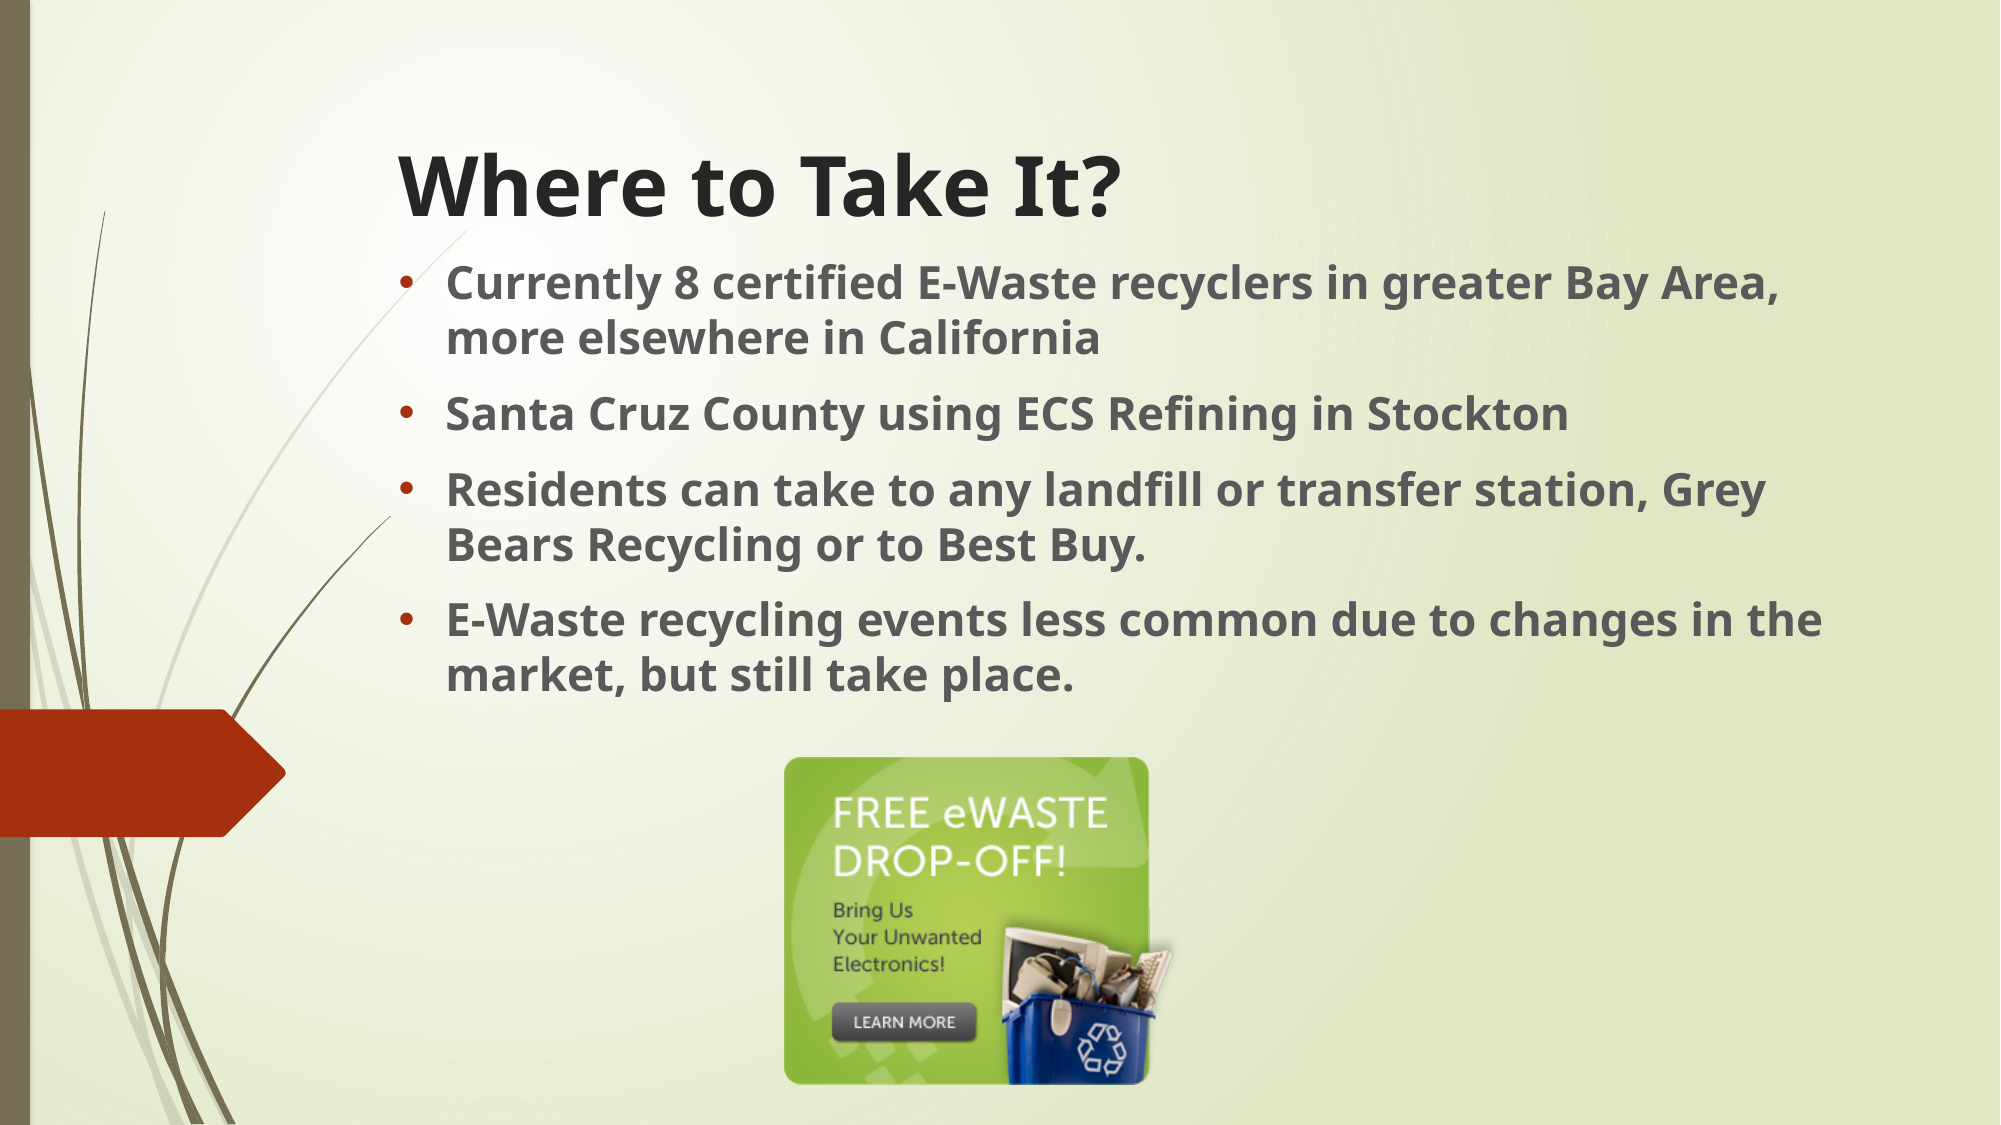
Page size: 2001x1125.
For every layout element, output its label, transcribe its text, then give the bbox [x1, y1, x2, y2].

subtitle Currently 8 certified E-Waste recyclers in greater Bay Area, more elsewhere in California Santa Cruz County using ECS Refining in Stockton Residents can take to any landfill or transfer station, Grey Bears Recycling or to Best Buy. E-Waste recycling events less common due to changes in the market, but still take place. [383, 246, 1846, 431]
title Where to Take It? [383, 0, 1846, 241]
picture [784, 757, 1181, 1085]
